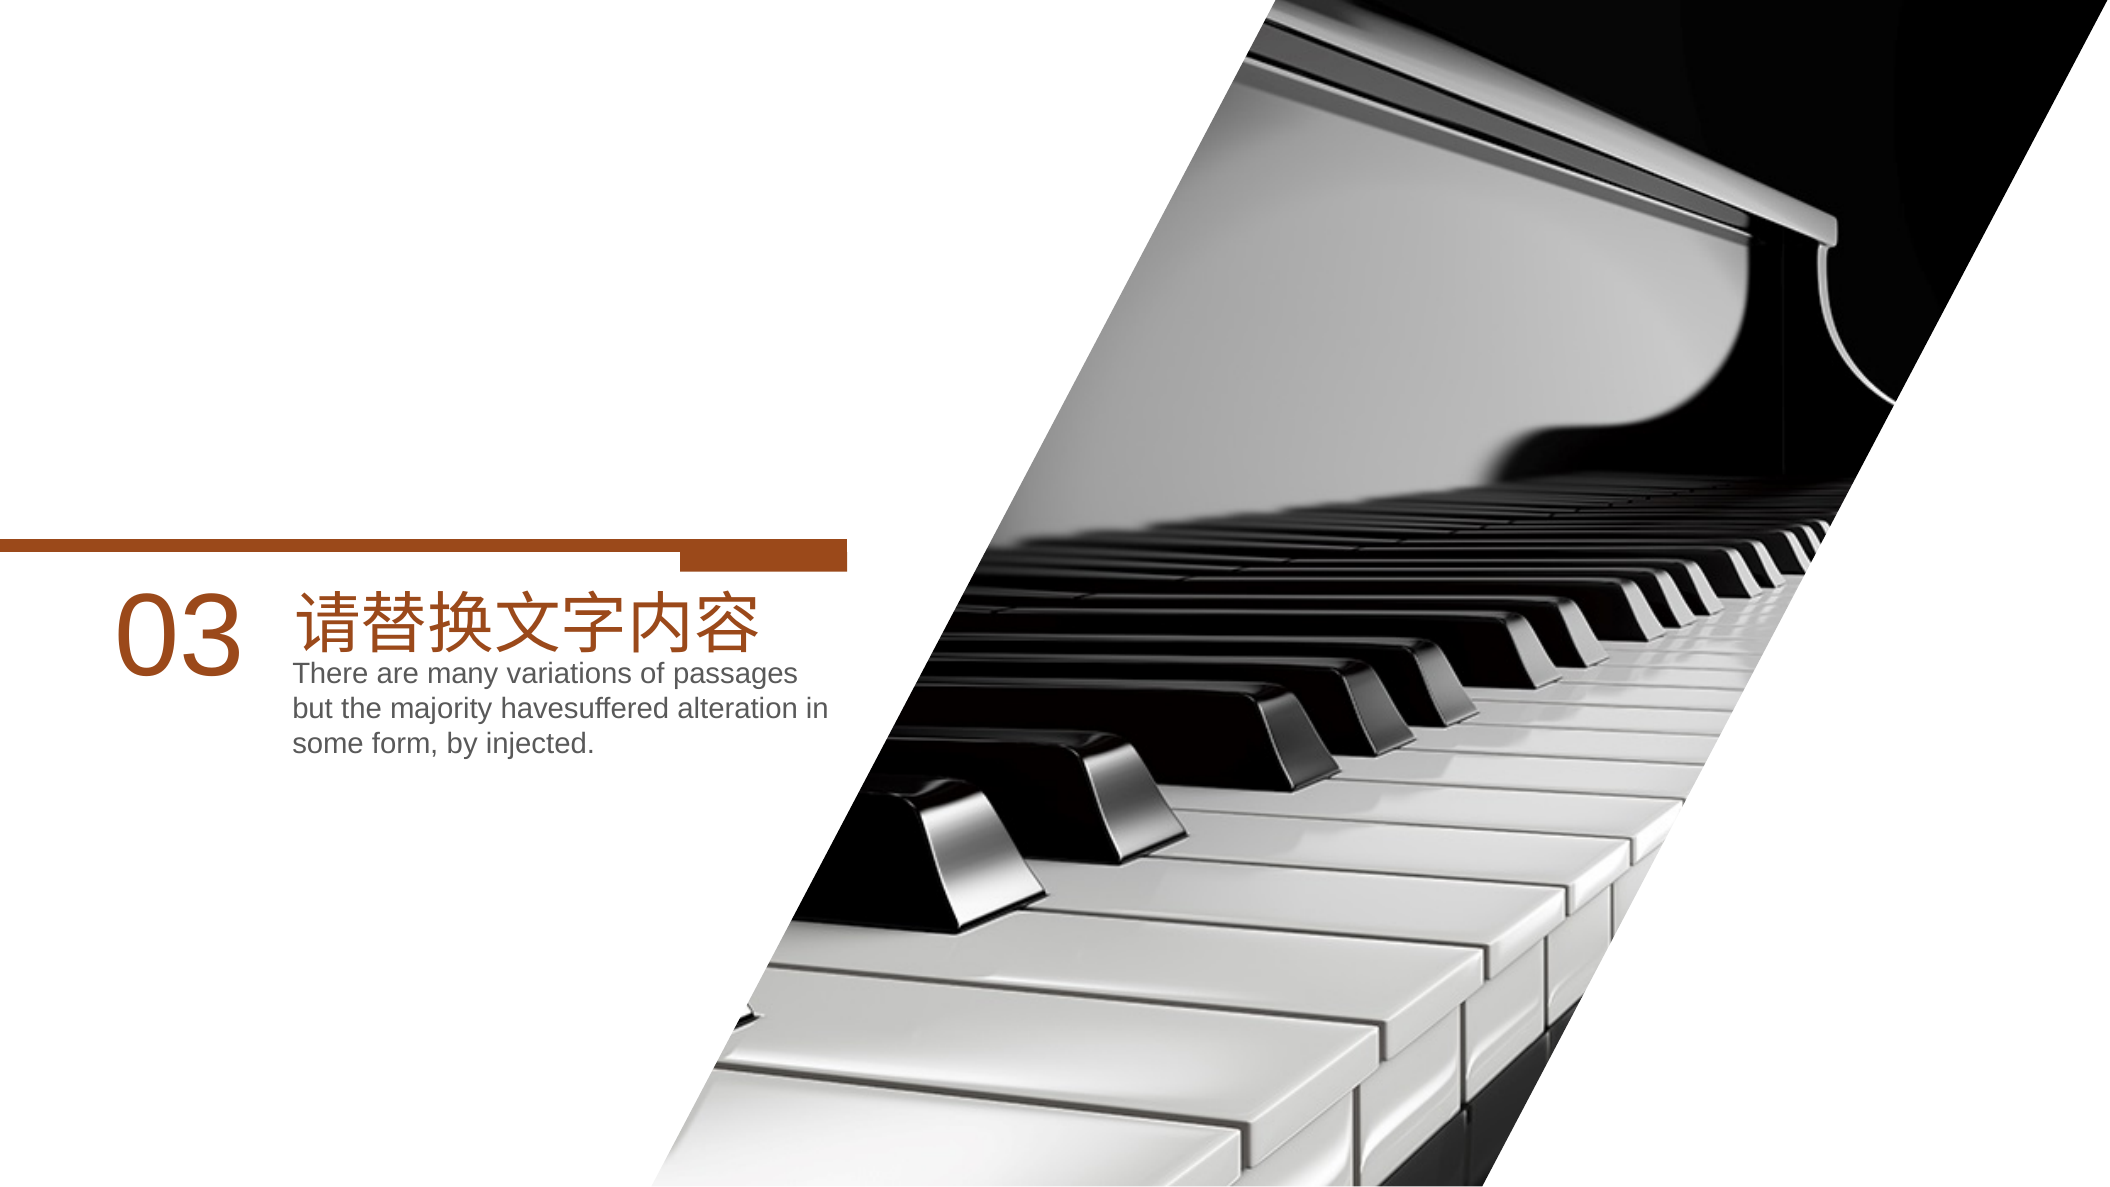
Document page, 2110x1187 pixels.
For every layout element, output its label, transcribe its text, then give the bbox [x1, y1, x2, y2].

text_box There are many variations of passages but the majority havesuffered alteration in some form, by injected. [292, 653, 847, 760]
text_box 03 [94, 572, 266, 706]
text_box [0, 539, 848, 572]
text_box 请替换文字内容 [294, 572, 762, 653]
text_box [651, 0, 2108, 1187]
